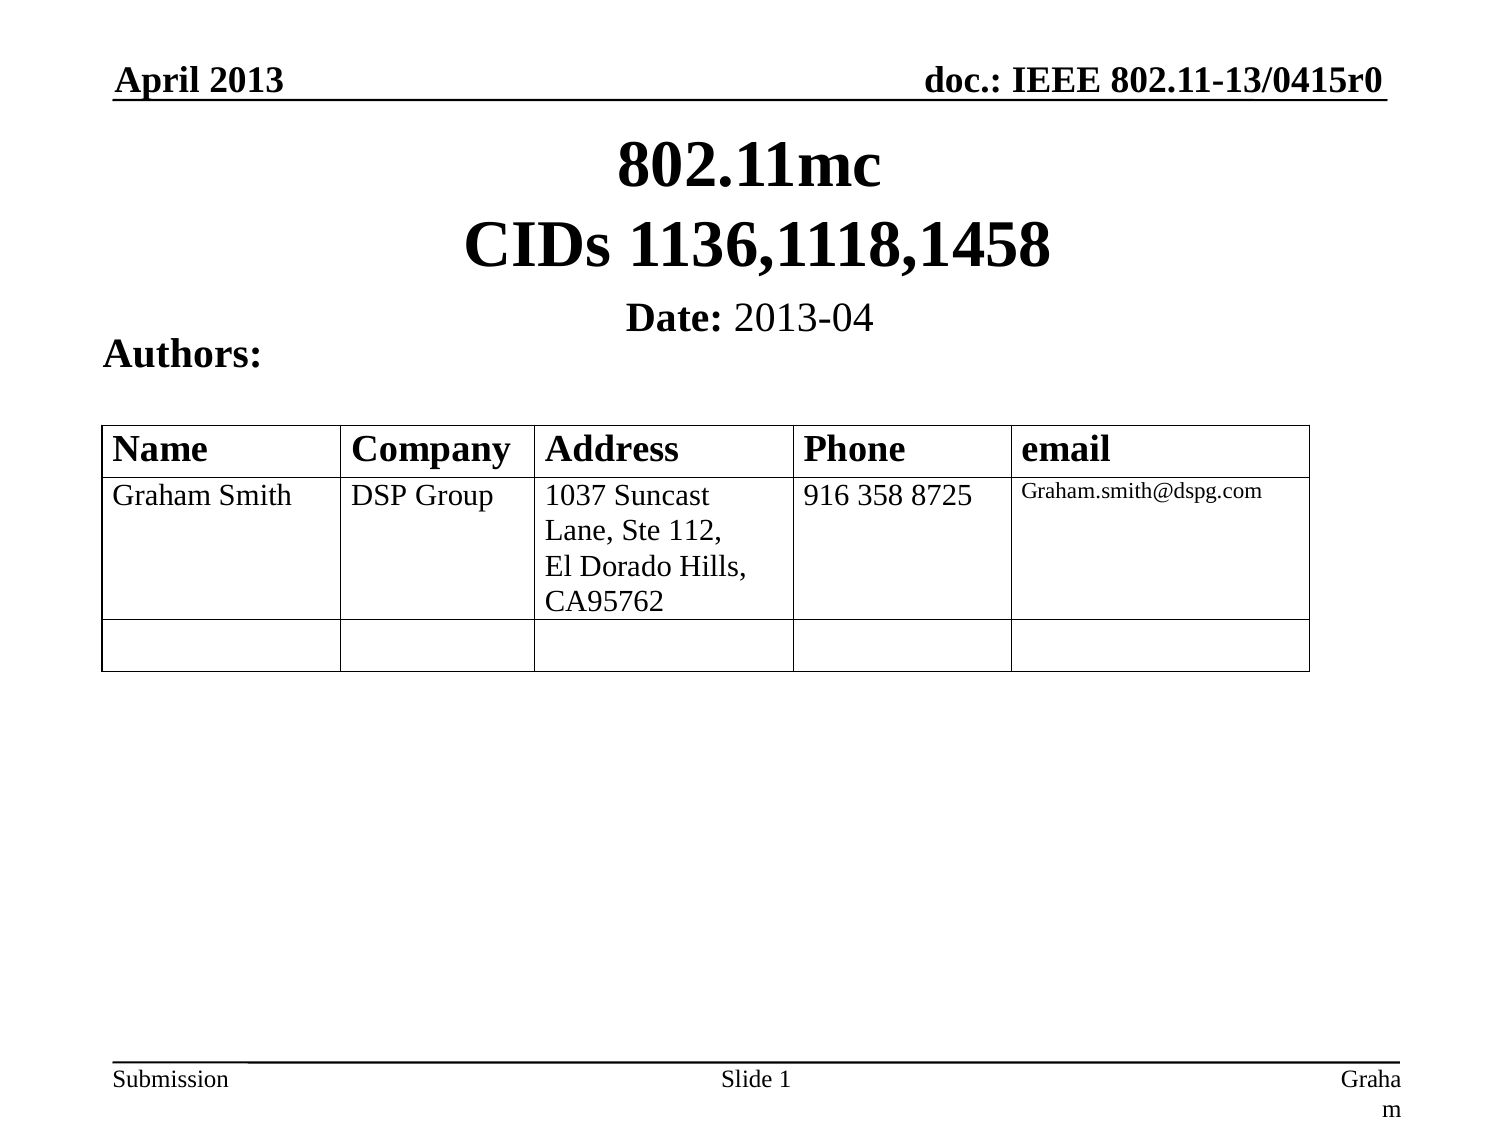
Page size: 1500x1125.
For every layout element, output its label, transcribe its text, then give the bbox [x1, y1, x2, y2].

footer Graham Smith, DSP Group [1324, 1061, 1402, 1093]
text_box Authors: [87, 318, 325, 381]
list Date: 2013-04 [112, 287, 1388, 350]
slide_number Slide 1 [712, 1061, 800, 1093]
title 802.11mc CIDs 1136,1118,1458 [112, 112, 1388, 287]
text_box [87, 424, 1341, 844]
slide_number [114, 54, 335, 101]
